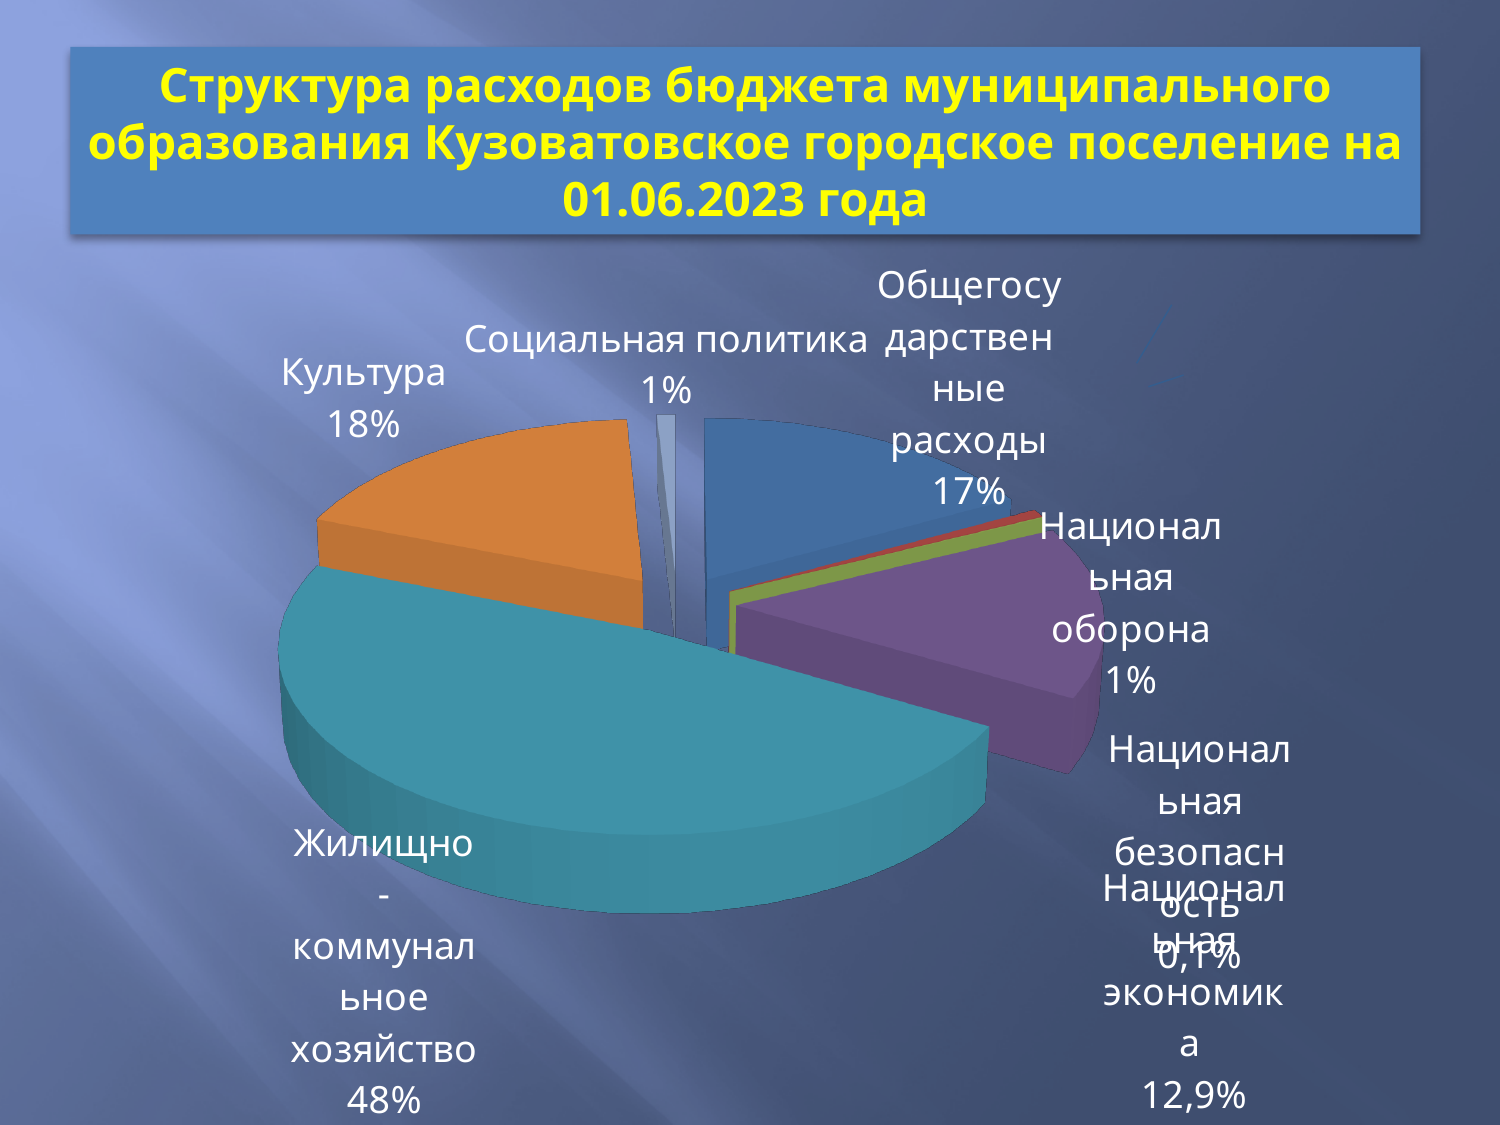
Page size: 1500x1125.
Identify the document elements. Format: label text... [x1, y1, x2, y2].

chart [70, 257, 1421, 1125]
title Структура расходов бюджета муниципального образования Кузоватовское городское поселение на 01.06.2023 года [70, 46, 1421, 235]
